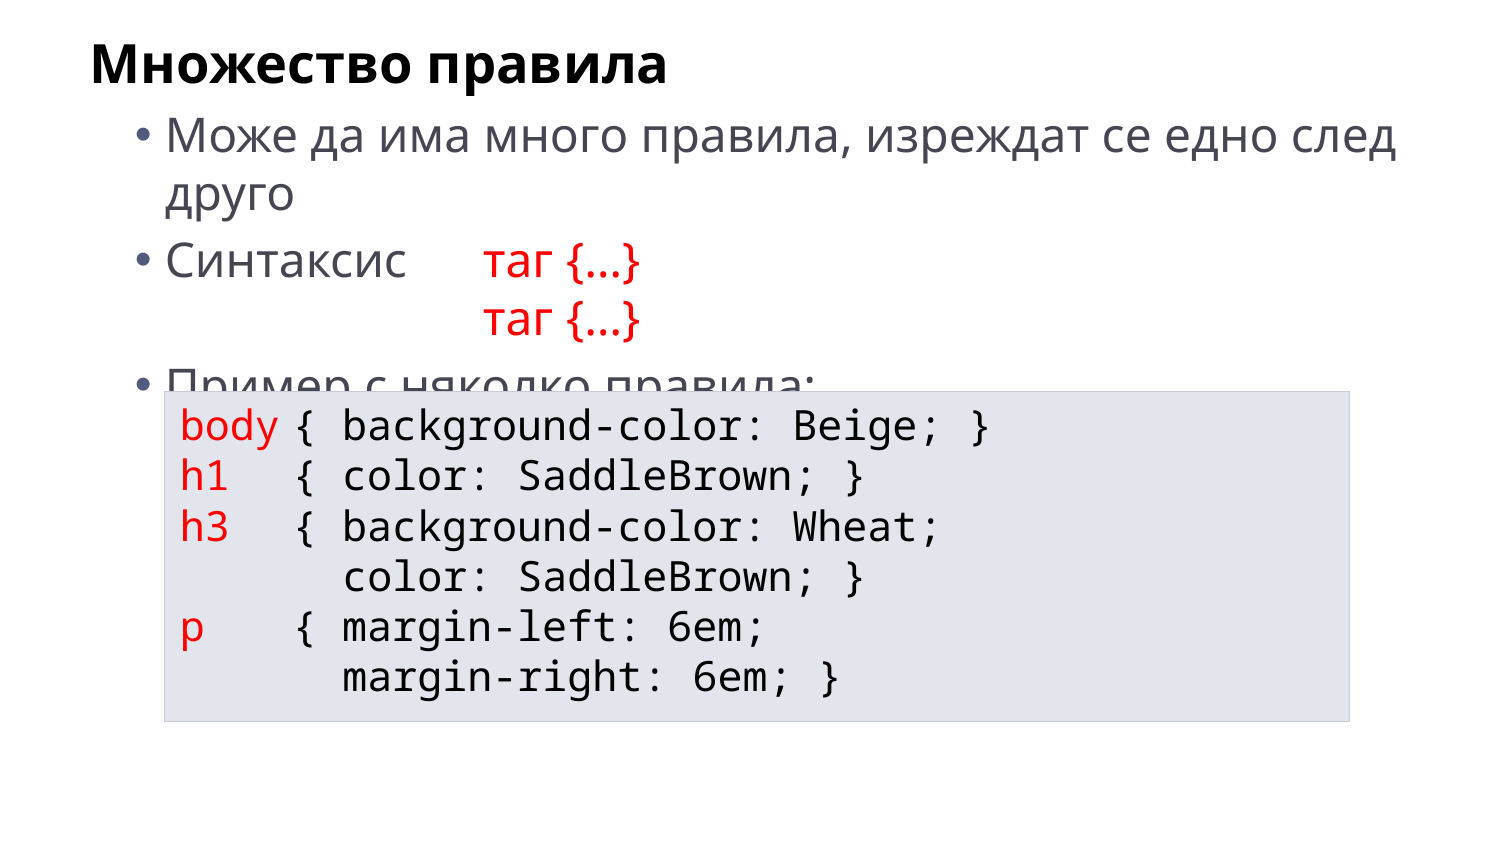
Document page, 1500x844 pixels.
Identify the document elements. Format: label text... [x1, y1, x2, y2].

text_box body { background-color: Beige; } h1 { color: SaddleBrown; } h3 { background-color: Wheat; color: SaddleBrown; } p { margin-left: 6em; margin-right: 6em; } [164, 391, 1350, 722]
list Множество правила Може да има много правила, изреждат се едно след друго Синтаксис таг {…} таг {…} Пример с няколко правила: [75, 21, 1475, 835]
